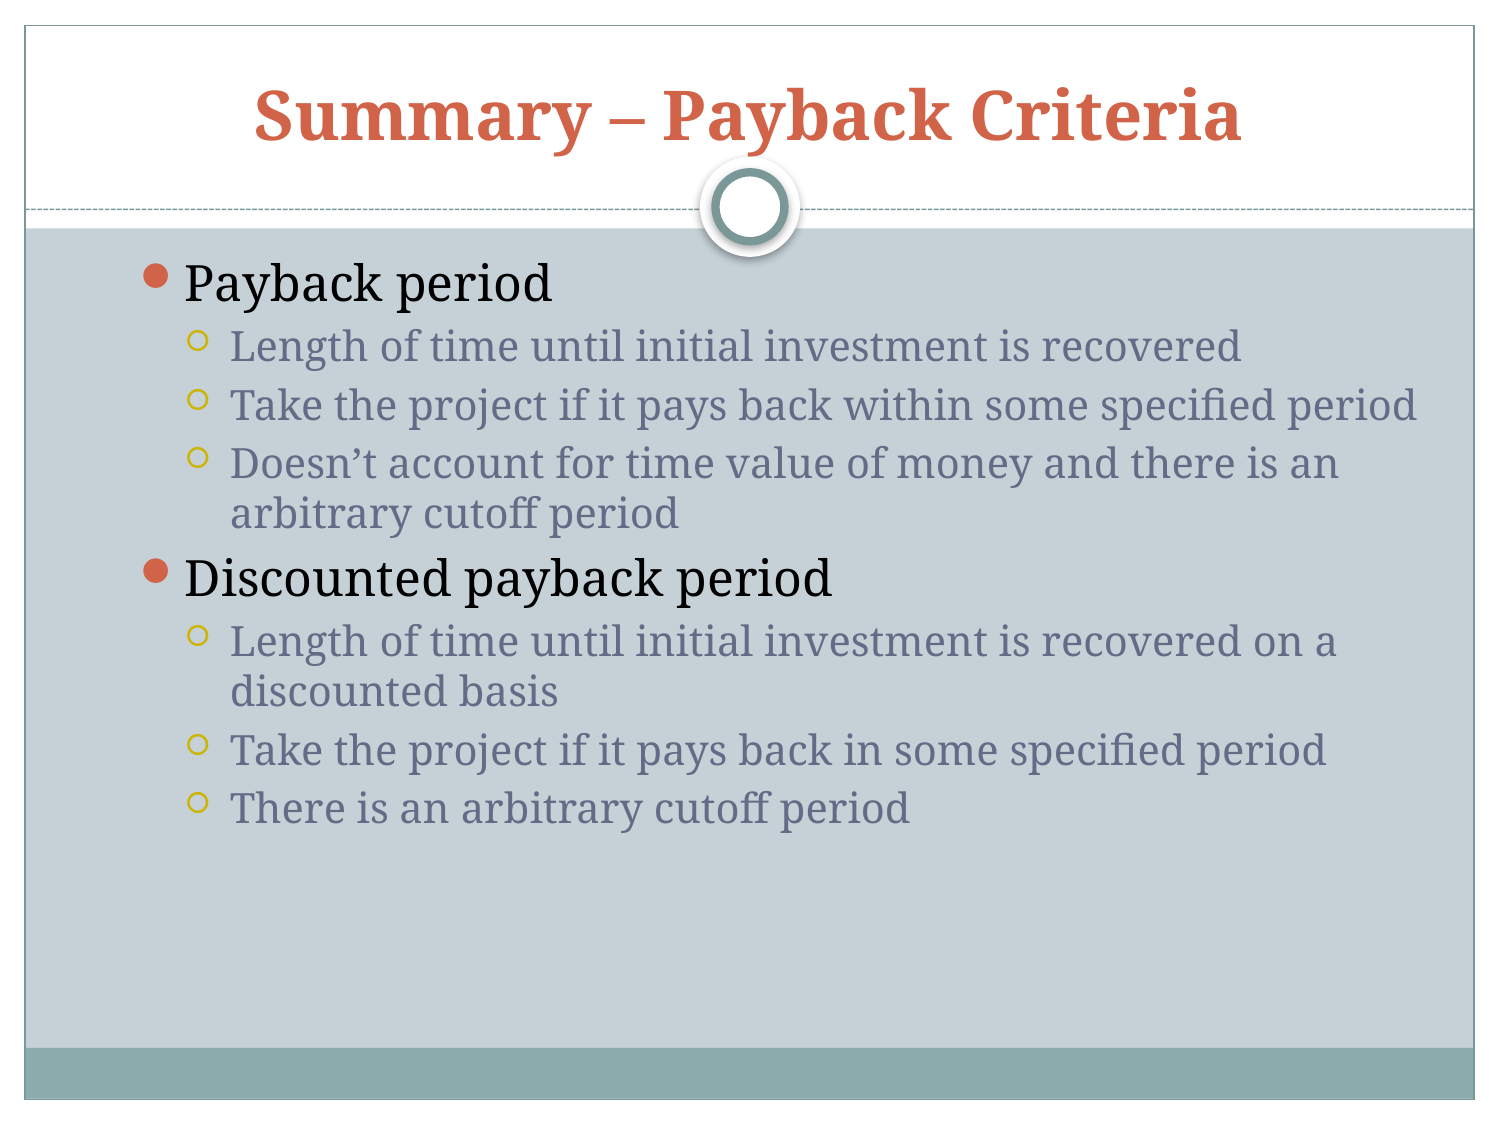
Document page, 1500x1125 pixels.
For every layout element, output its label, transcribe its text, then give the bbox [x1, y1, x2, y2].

list Payback period Length of time until initial investment is recovered Take the project if it pays back within some specified period Doesn’t account for time value of money and there is an arbitrary cutoff period Discounted payback period Length of time until initial investment is recovered on a discounted basis Take the project if it pays back in some specified period There is an arbitrary cutoff period [125, 244, 1441, 988]
title Summary – Payback Criteria [49, 37, 1450, 162]
